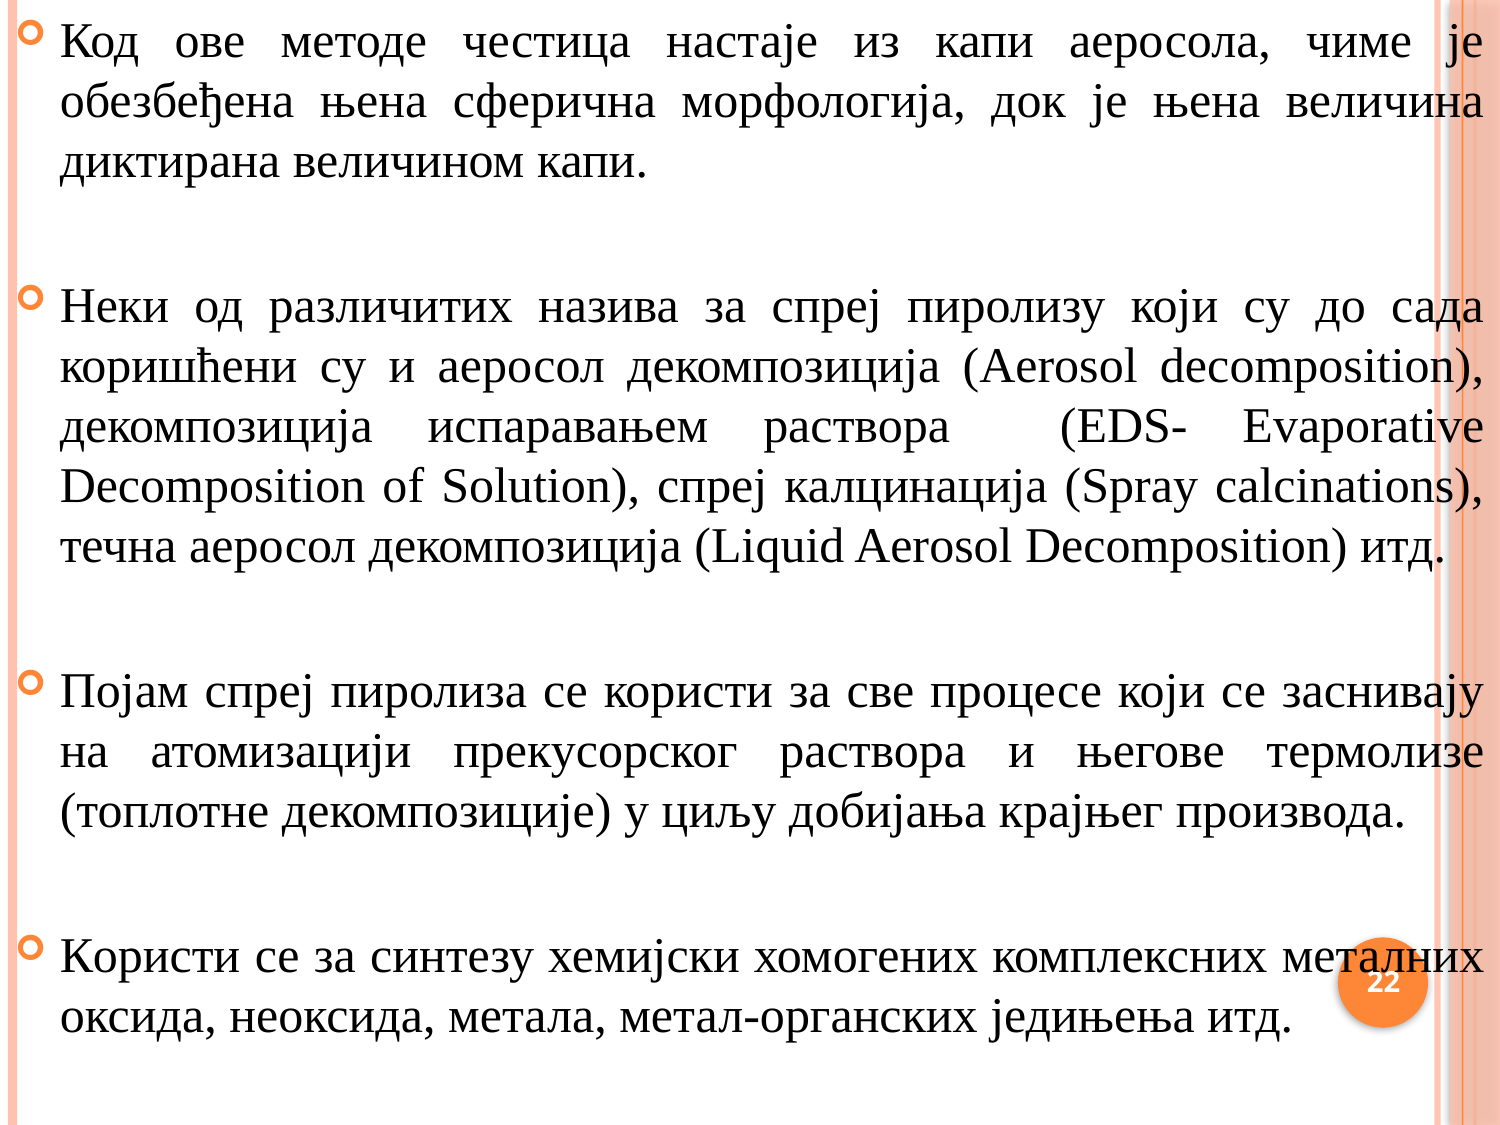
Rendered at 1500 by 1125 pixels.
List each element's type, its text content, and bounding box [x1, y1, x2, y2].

list Код ове методе честица настаје из капи аеросола, чиме је обезбеђена њена сферична морфологија, док је њена величина диктирана величином капи. Неки од различитих назива за спреј пиролизу који су до сада коришћени су и аеросол декомпозиција (Aerosol decomposition), декомпозиција испаравањем раствора (EDS- Evaporative Decomposition of Solution), спреј калцинација (Spray calcinations), течна аеросол декомпозиција (Liquid Aerosol Decomposition) итд. Појам спреј пиролиза се користи за све процесе који се заснивају на атомизацији прекусорског раствора и његове термолизе (топлотне декомпозиције) у циљу добијања крајњег производа. Користи се за синтезу хемијски хомогених комплексних металних оксида, неоксида, метала, метал-органских једињења итд. [0, 0, 1500, 1125]
